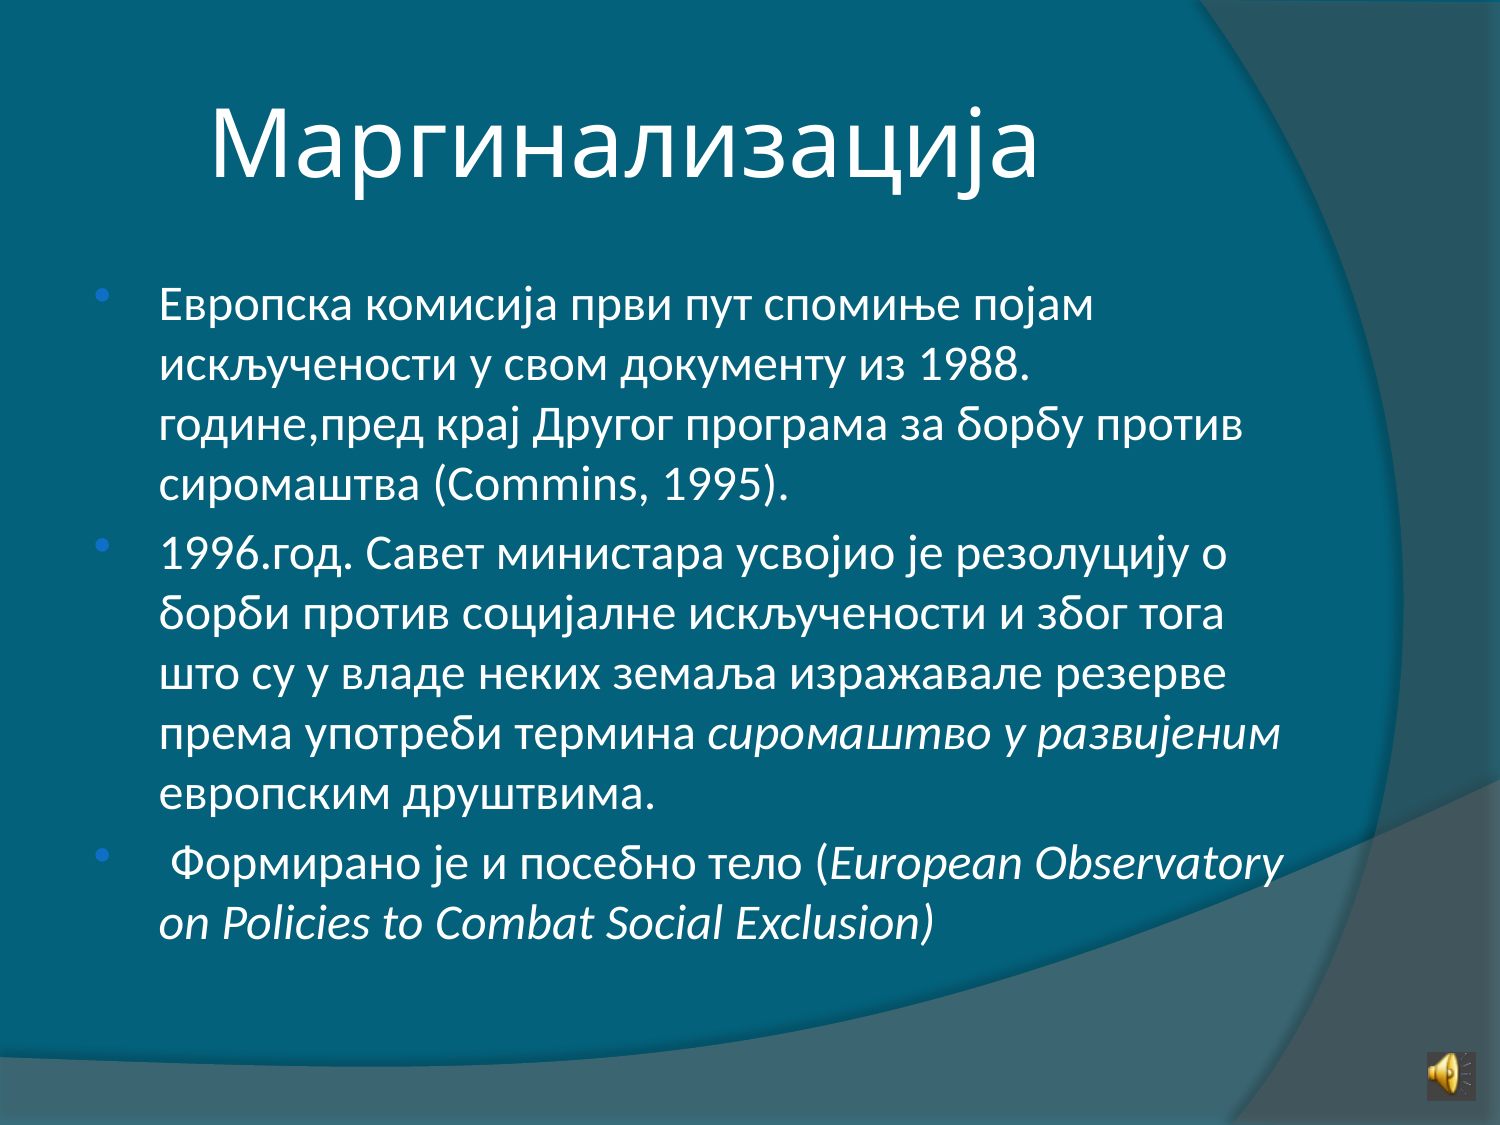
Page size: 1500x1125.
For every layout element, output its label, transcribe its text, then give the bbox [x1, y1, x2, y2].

picture [1426, 1051, 1477, 1102]
list Европска комисија први пут спомиње појам искључености у свом документу из 1988. године,пред крај Другог програма за борбу против сиромаштва (Commins, 1995). 1996.год. Савет министара усвојио је резолуцију о борби против социјалне искључености и због тога што су у владе неких земаља изражавале резерве према употреби термина сиромаштво у развијеним европским друштвима. Формирано је и посебно тело (European Observatory on Policies to Combat Social Exclusion) [75, 262, 1300, 1005]
title Маргинализација [75, 45, 1300, 233]
